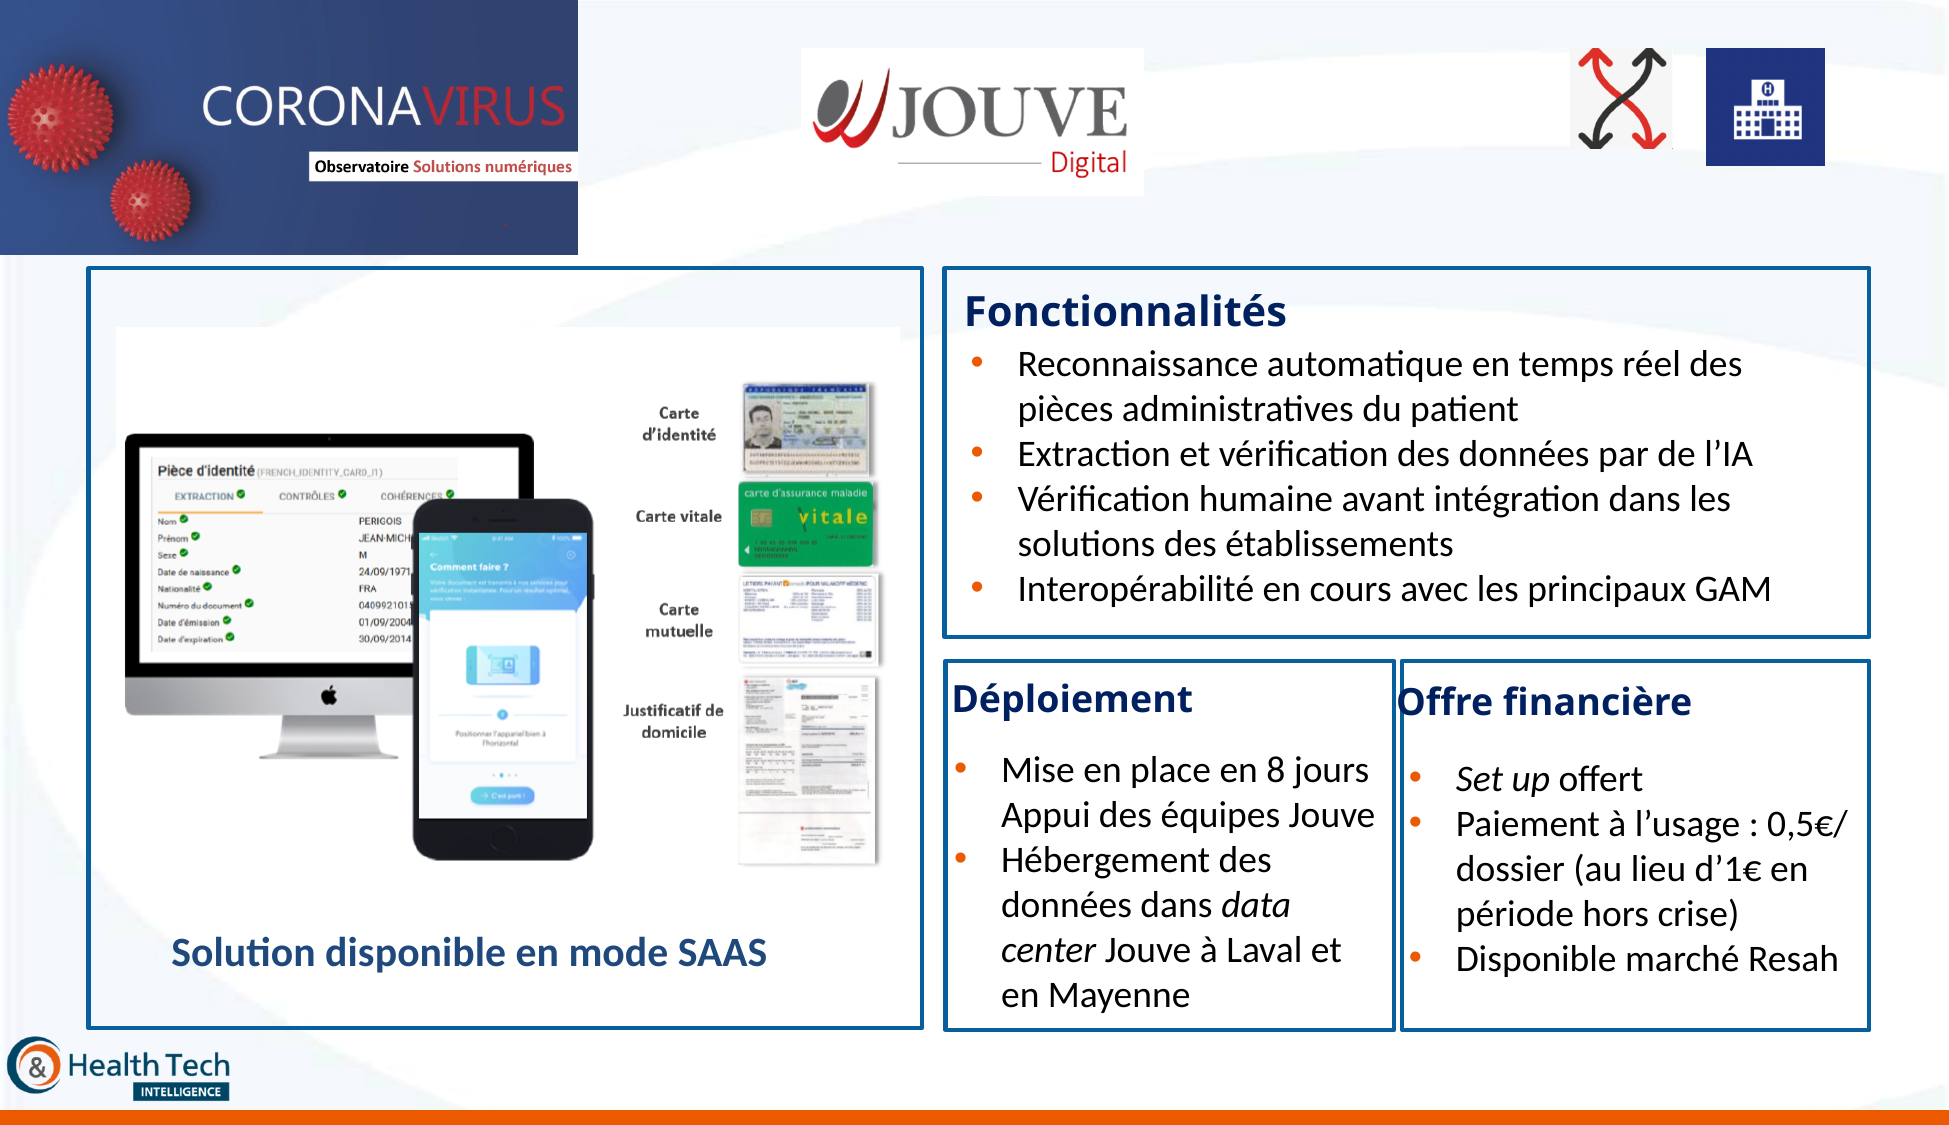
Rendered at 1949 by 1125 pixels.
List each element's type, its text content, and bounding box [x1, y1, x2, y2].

text_box [1400, 659, 1871, 1032]
text_box Set up offert Paiement à l’usage : 0,5€/ dossier (au lieu d’1€ en période hors crise) Disponible marché Resah [1402, 746, 1870, 987]
text_box Mise en place en 8 jours Appui des équipes Jouve Hébergement des données dans data center Jouve à Laval et en Mayenne [939, 737, 1402, 1113]
text_box [942, 266, 1871, 639]
text_box [943, 659, 1396, 737]
text_box [0, 1110, 1949, 1125]
text_box Déploiement [936, 668, 1218, 728]
picture [0, 0, 1949, 1114]
text_box [86, 266, 924, 1030]
text_box Reconnaissance automatique en temps réel des pièces administratives du patient Extraction et vérification des données par de l’IA Vérification humaine avant intégration dans les solutions des établissements Interopérabilité en cours avec les principaux GAM [955, 331, 1825, 617]
text_box Offre financière [1381, 670, 1727, 731]
text_box Fonctionnalités [872, 251, 1579, 344]
text_box Solution disponible en mode SAAS [141, 917, 799, 983]
